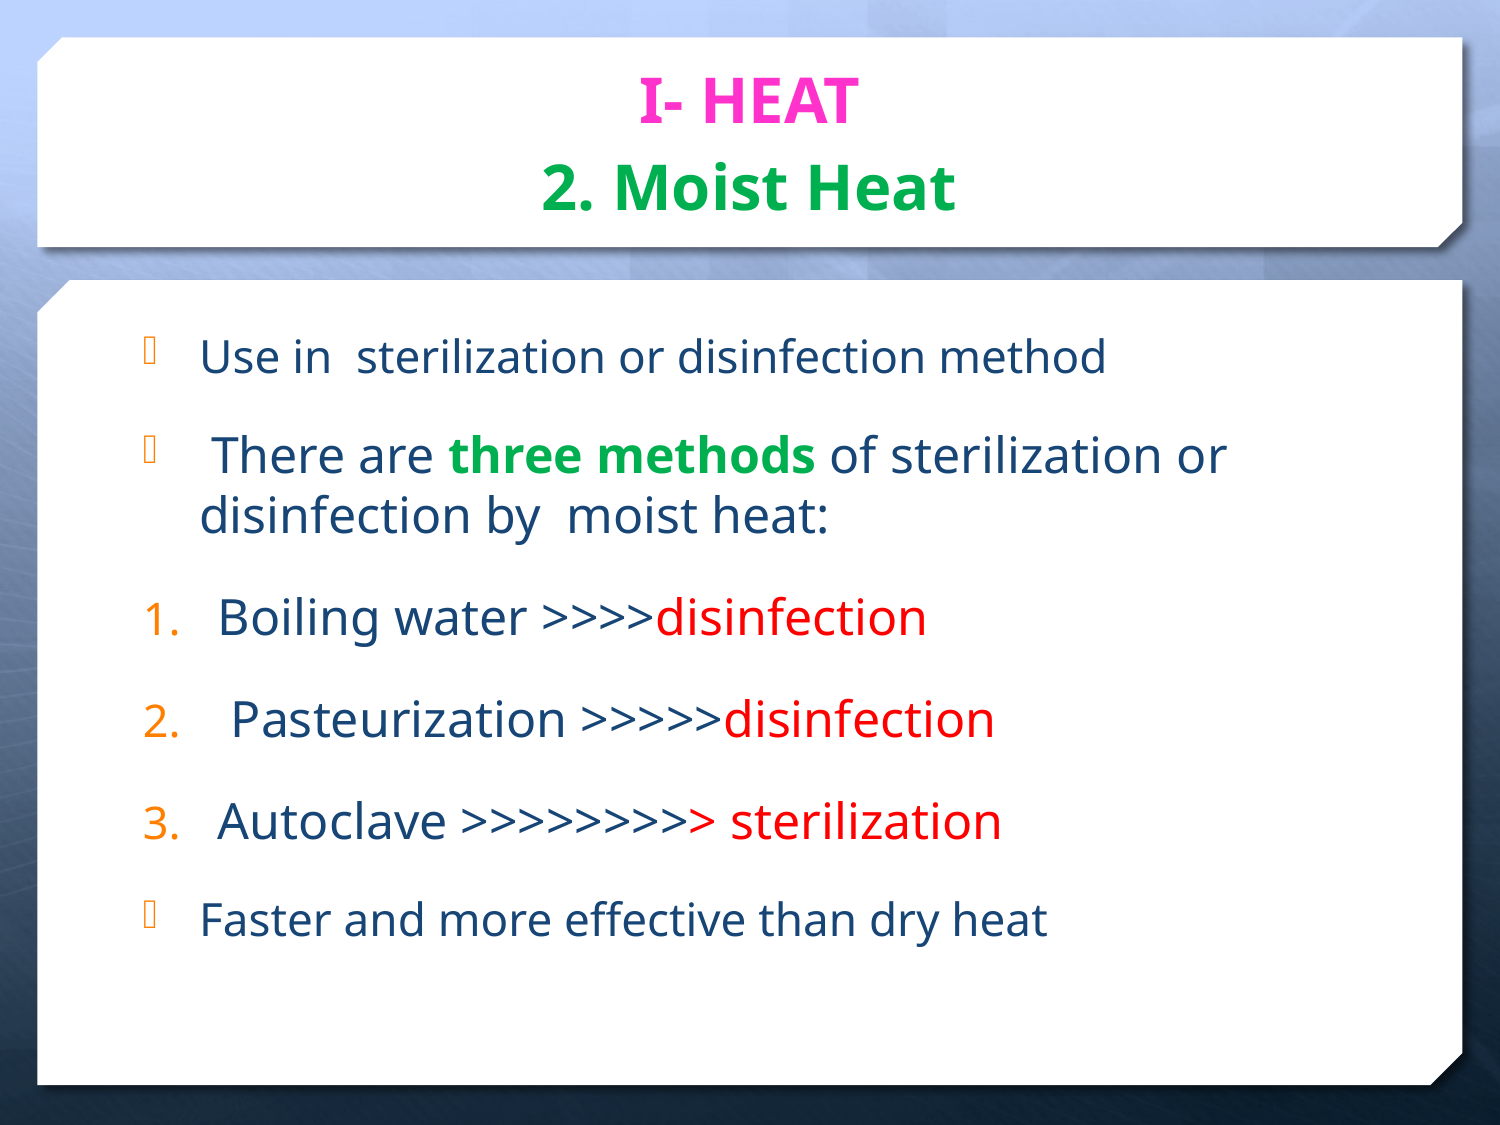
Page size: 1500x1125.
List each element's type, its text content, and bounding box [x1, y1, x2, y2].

title I- HEAT 2. Moist Heat [127, 48, 1372, 236]
list Use in sterilization or disinfection method There are three methods of sterilization or disinfection by moist heat: Boiling water >>>>disinfection Pasteurization >>>>>disinfection Autoclave >>>>>>>>> sterilization Faster and more effective than dry heat [127, 319, 1372, 978]
